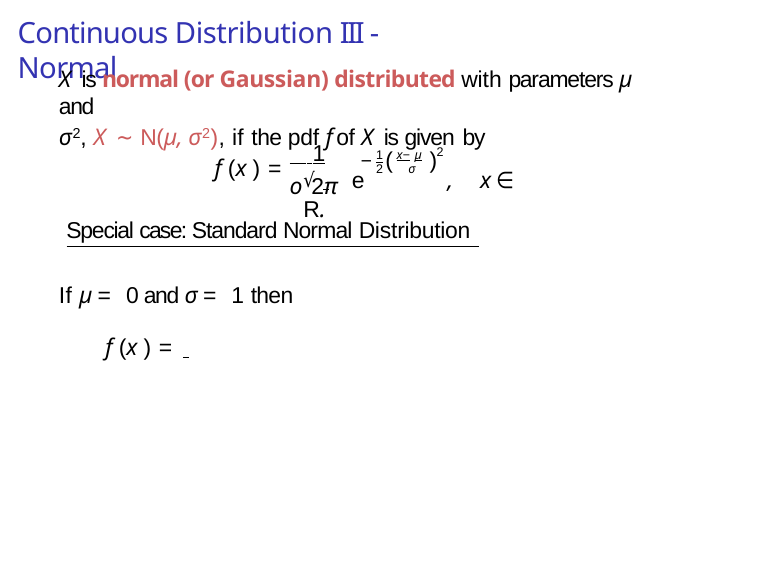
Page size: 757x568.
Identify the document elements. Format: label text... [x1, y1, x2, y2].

text_box Special case: Standard Normal Distribution If µ = 0 and σ = 1 then f (x ) = [56, 213, 658, 388]
text_box √ e , x ∈ R. [301, 151, 544, 213]
title Continuous Distribution III - Normal [15, 11, 463, 110]
text_box 2 [434, 141, 446, 151]
text_box ( ) [383, 143, 434, 151]
text_box 1 [374, 145, 383, 151]
text_box f (x ) = [212, 151, 283, 182]
text_box o 2π [287, 170, 301, 200]
text_box X is normal (or Gaussian) distributed with parameters µ and σ2, X ∼ N(µ, σ2), if the pdf f of X is given by [56, 62, 669, 151]
text_box 1 [287, 136, 350, 166]
